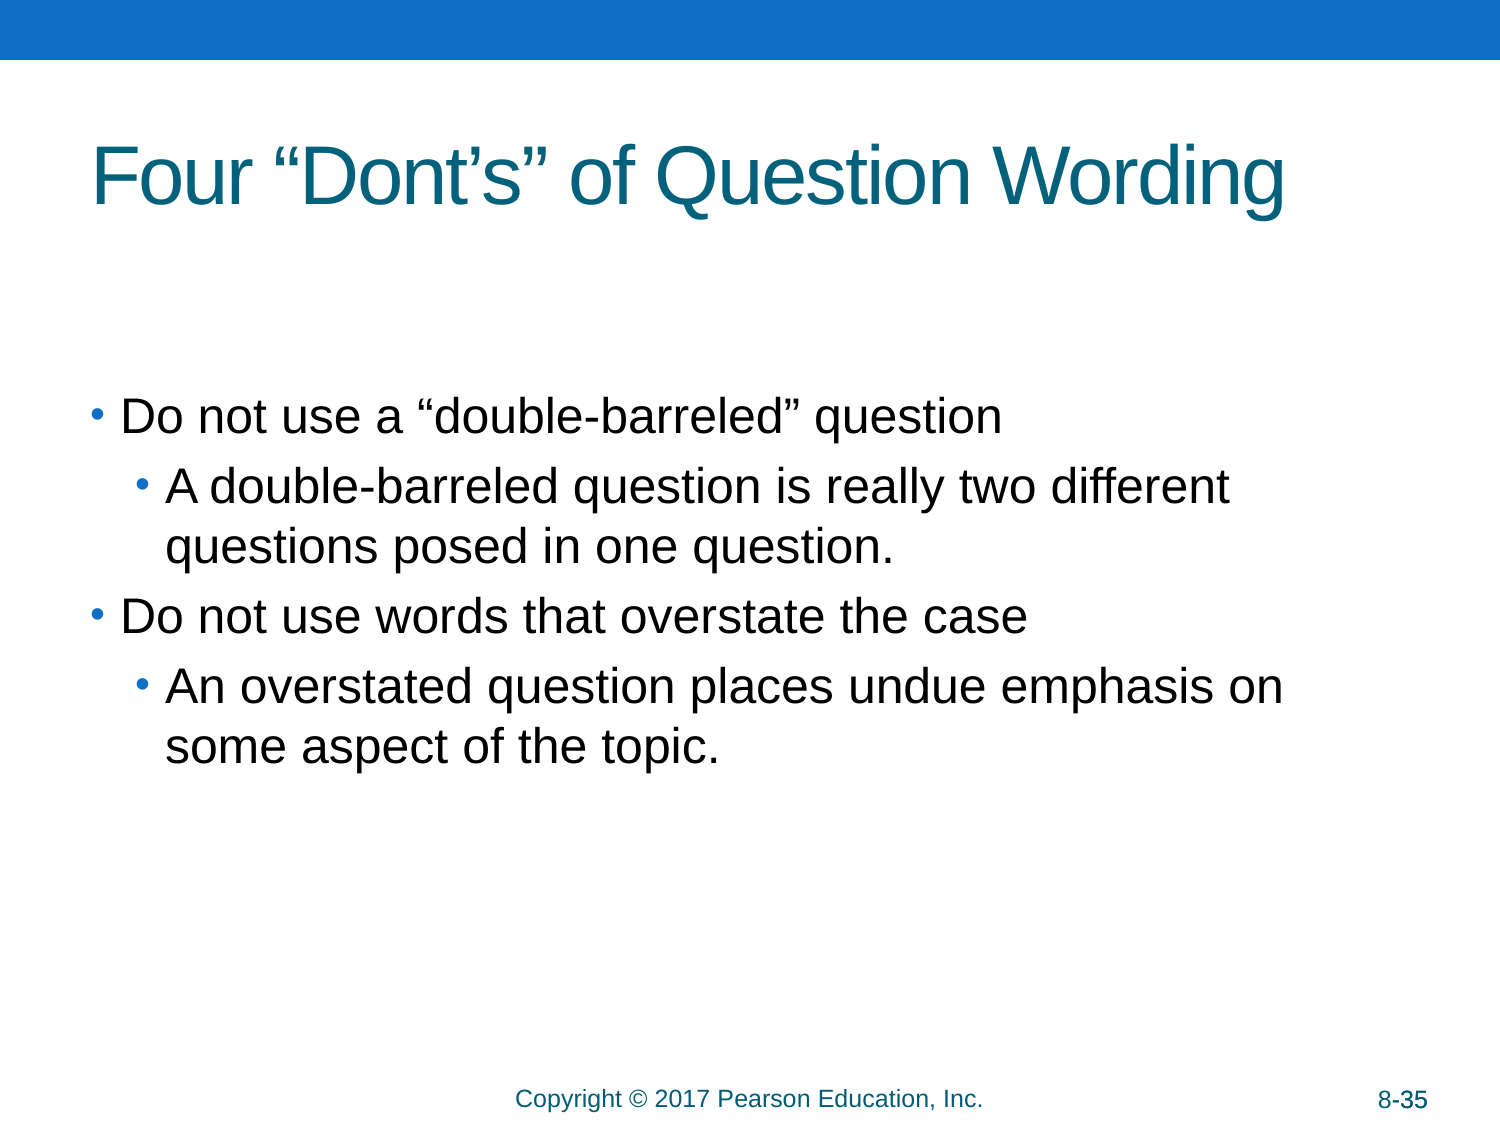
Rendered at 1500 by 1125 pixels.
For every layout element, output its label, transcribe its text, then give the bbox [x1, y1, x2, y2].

title Four “Dont’s” of Question Wording [75, 90, 1425, 253]
list Do not use a “double-barreled” question A double-barreled question is really two different questions posed in one question. Do not use words that overstate the case An overstated question places undue emphasis on some aspect of the topic. [75, 376, 1425, 1125]
